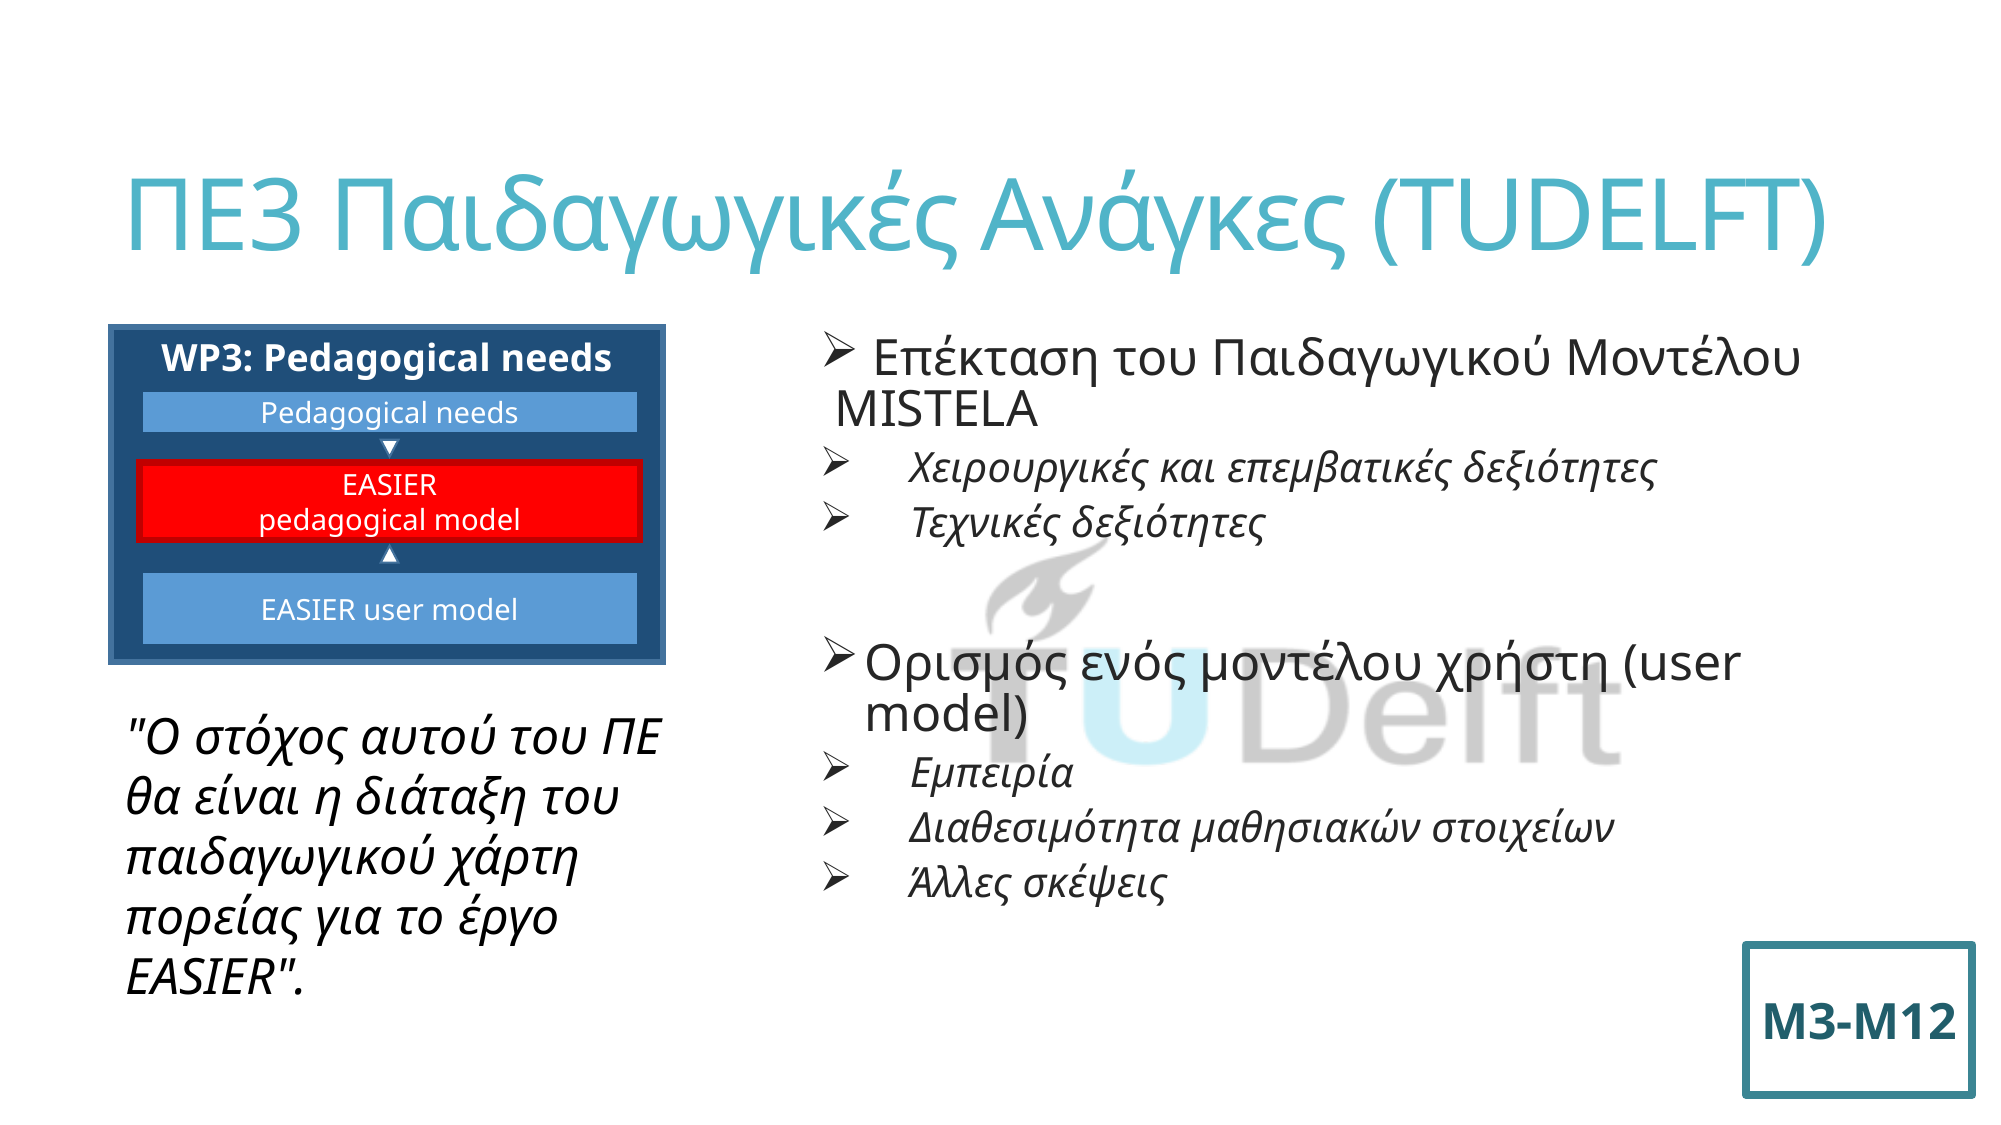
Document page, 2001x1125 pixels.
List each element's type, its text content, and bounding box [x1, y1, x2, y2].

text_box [822, 520, 1747, 779]
text_box "Ο στόχος αυτού του ΠΕ θα είναι η διάταξη του παιδαγωγικού χάρτη πορείας για το έργο EASIER". [110, 697, 682, 1013]
title ΠΕ3 Παιδαγωγικές Ανάγκες (TUDELFT) [107, 81, 1875, 354]
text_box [110, 326, 664, 663]
text_box M3-M12 [1745, 944, 1973, 1096]
list Επέκταση του Παιδαγωγικού Μοντέλου MISTELA Χειρουργικές και επεμβατικές δεξιότητες Τεχνικές δεξιότητες Ορισμός ενός μοντέλου χρήστη (user model) Εμπειρία Διαθεσιμότητα μαθησιακών στοιχείων Άλλες σκέψεις [804, 354, 1875, 945]
